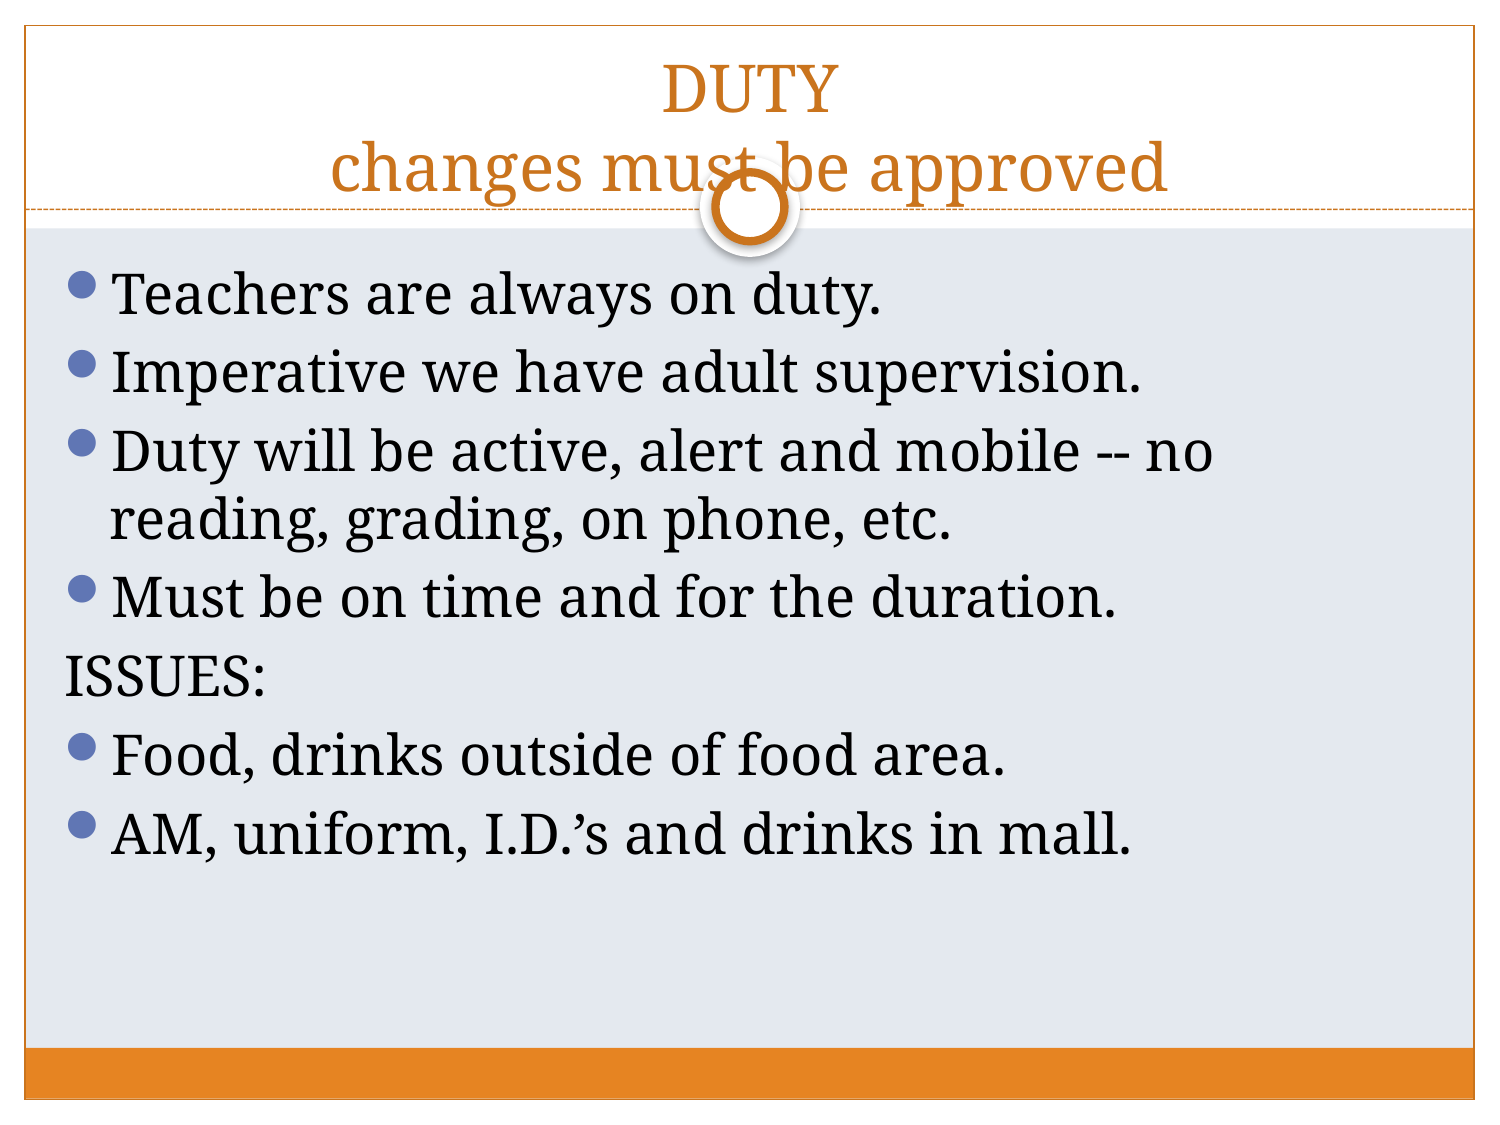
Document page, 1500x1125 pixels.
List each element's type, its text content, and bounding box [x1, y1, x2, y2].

list Teachers are always on duty. Imperative we have adult supervision. Duty will be active, alert and mobile -- no reading, grading, on phone, etc. Must be on time and for the duration. ISSUES: Food, drinks outside of food area. AM, uniform, I.D.’s and drinks in mall. [49, 250, 1445, 1001]
title DUTY changes must be approved [50, 37, 1450, 212]
